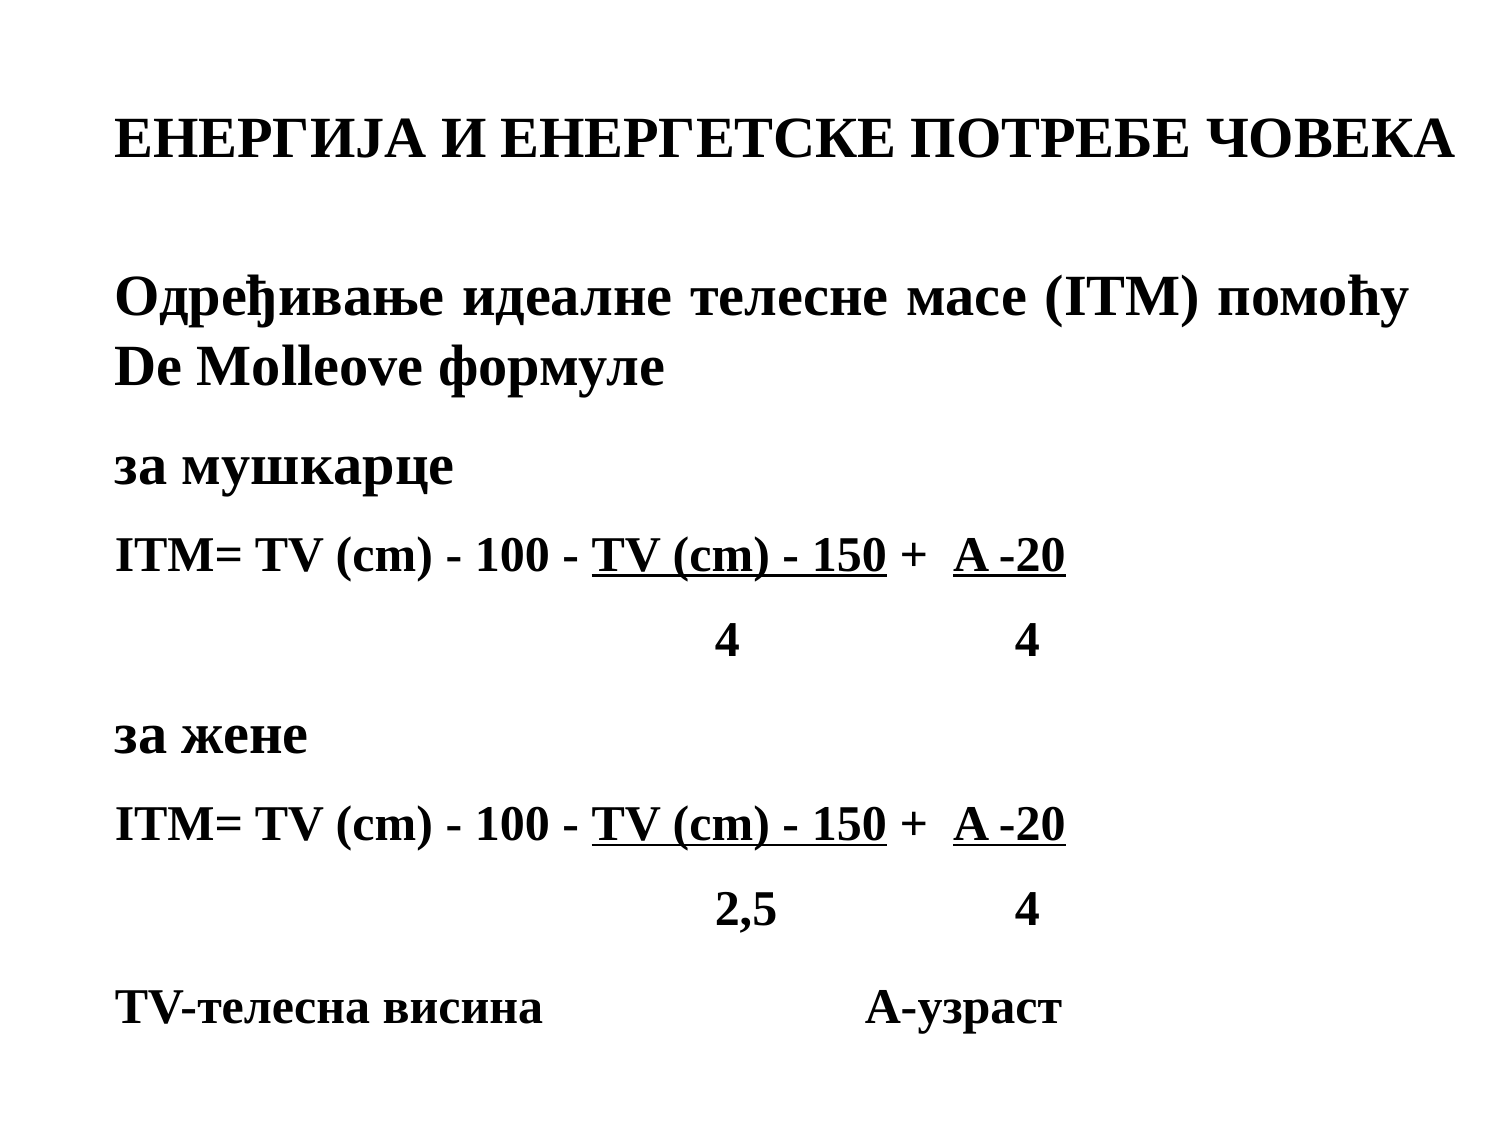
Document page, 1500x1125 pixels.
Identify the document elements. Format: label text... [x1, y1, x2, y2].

text_box Одређивање идеалне телесне масе (ITM) помoћу De Molleove формуле за мушкaрце ITM= TV (cm) - 100 - TV (cm) - 150 + A -20 4 4 за женe ITM= TV (cm) - 100 - TV (cm) - 150 + A -20 2,5 4 TV-телeсна висина A-узраст [99, 249, 1425, 1043]
text_box ЕНЕРГИЈА И ЕНЕРГЕТСКЕ ПОТРЕБЕ ЧОВЕКА [99, 92, 1500, 177]
